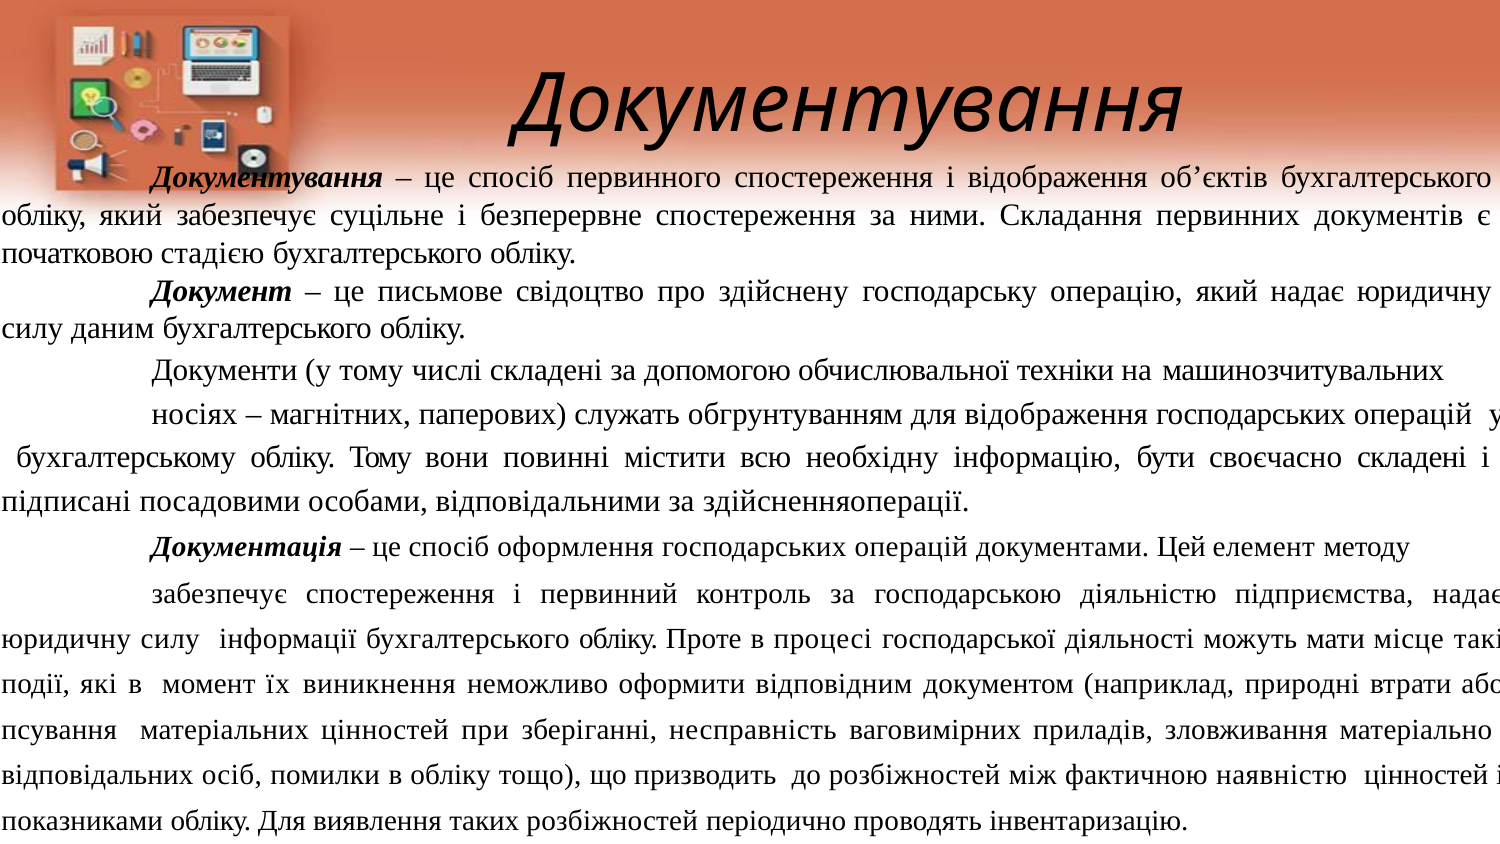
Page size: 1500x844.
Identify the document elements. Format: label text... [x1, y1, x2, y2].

text_box Документування – це спосіб первинного спостереження і відображення об’єктів бухгалтерського обліку, який забезпечує суцільне і безперервне спостереження за ними. Складання первинних документів є початковою стадією бухгалтерського обліку. Документ – це письмове свідоцтво про здійснену господарську операцію, який надає юридичну силу даним бухгалтерського обліку. Документи (у тому числі складені за допомогою обчислювальної техніки на машинозчитувальних носіях – магнітних, паперових) служать обгрунтуванням для відображення господарських операцій у бухгалтерському обліку. Тому вони повинні містити всю необхідну інформацію, бути своєчасно складені і підписані посадовими особами, відповідальними за здійсненняоперації. Документація – це спосіб оформлення господарських операцій документами. Цей елемент методу забезпечує спостереження і первинний контроль за господарською діяльністю підприємства, надає юридичну силу інформації бухгалтерського обліку. Проте в процесі господарської діяльності можуть мати місце такі події, які в момент їх виникнення неможливо оформити відповідним документом (наприклад, природні втрати або псування матеріальних цінностей при зберіганні, несправність ваговимірних приладів, зловживання матеріально відповідальних осіб, помилки в обліку тощо), що призводить до розбіжностей між фактичною наявністю цінностей і показниками обліку. Для виявлення таких розбіжностей періодично проводять інвентаризацію. [0, 154, 1500, 836]
picture [0, 0, 1500, 154]
title Документування [512, 46, 1232, 154]
